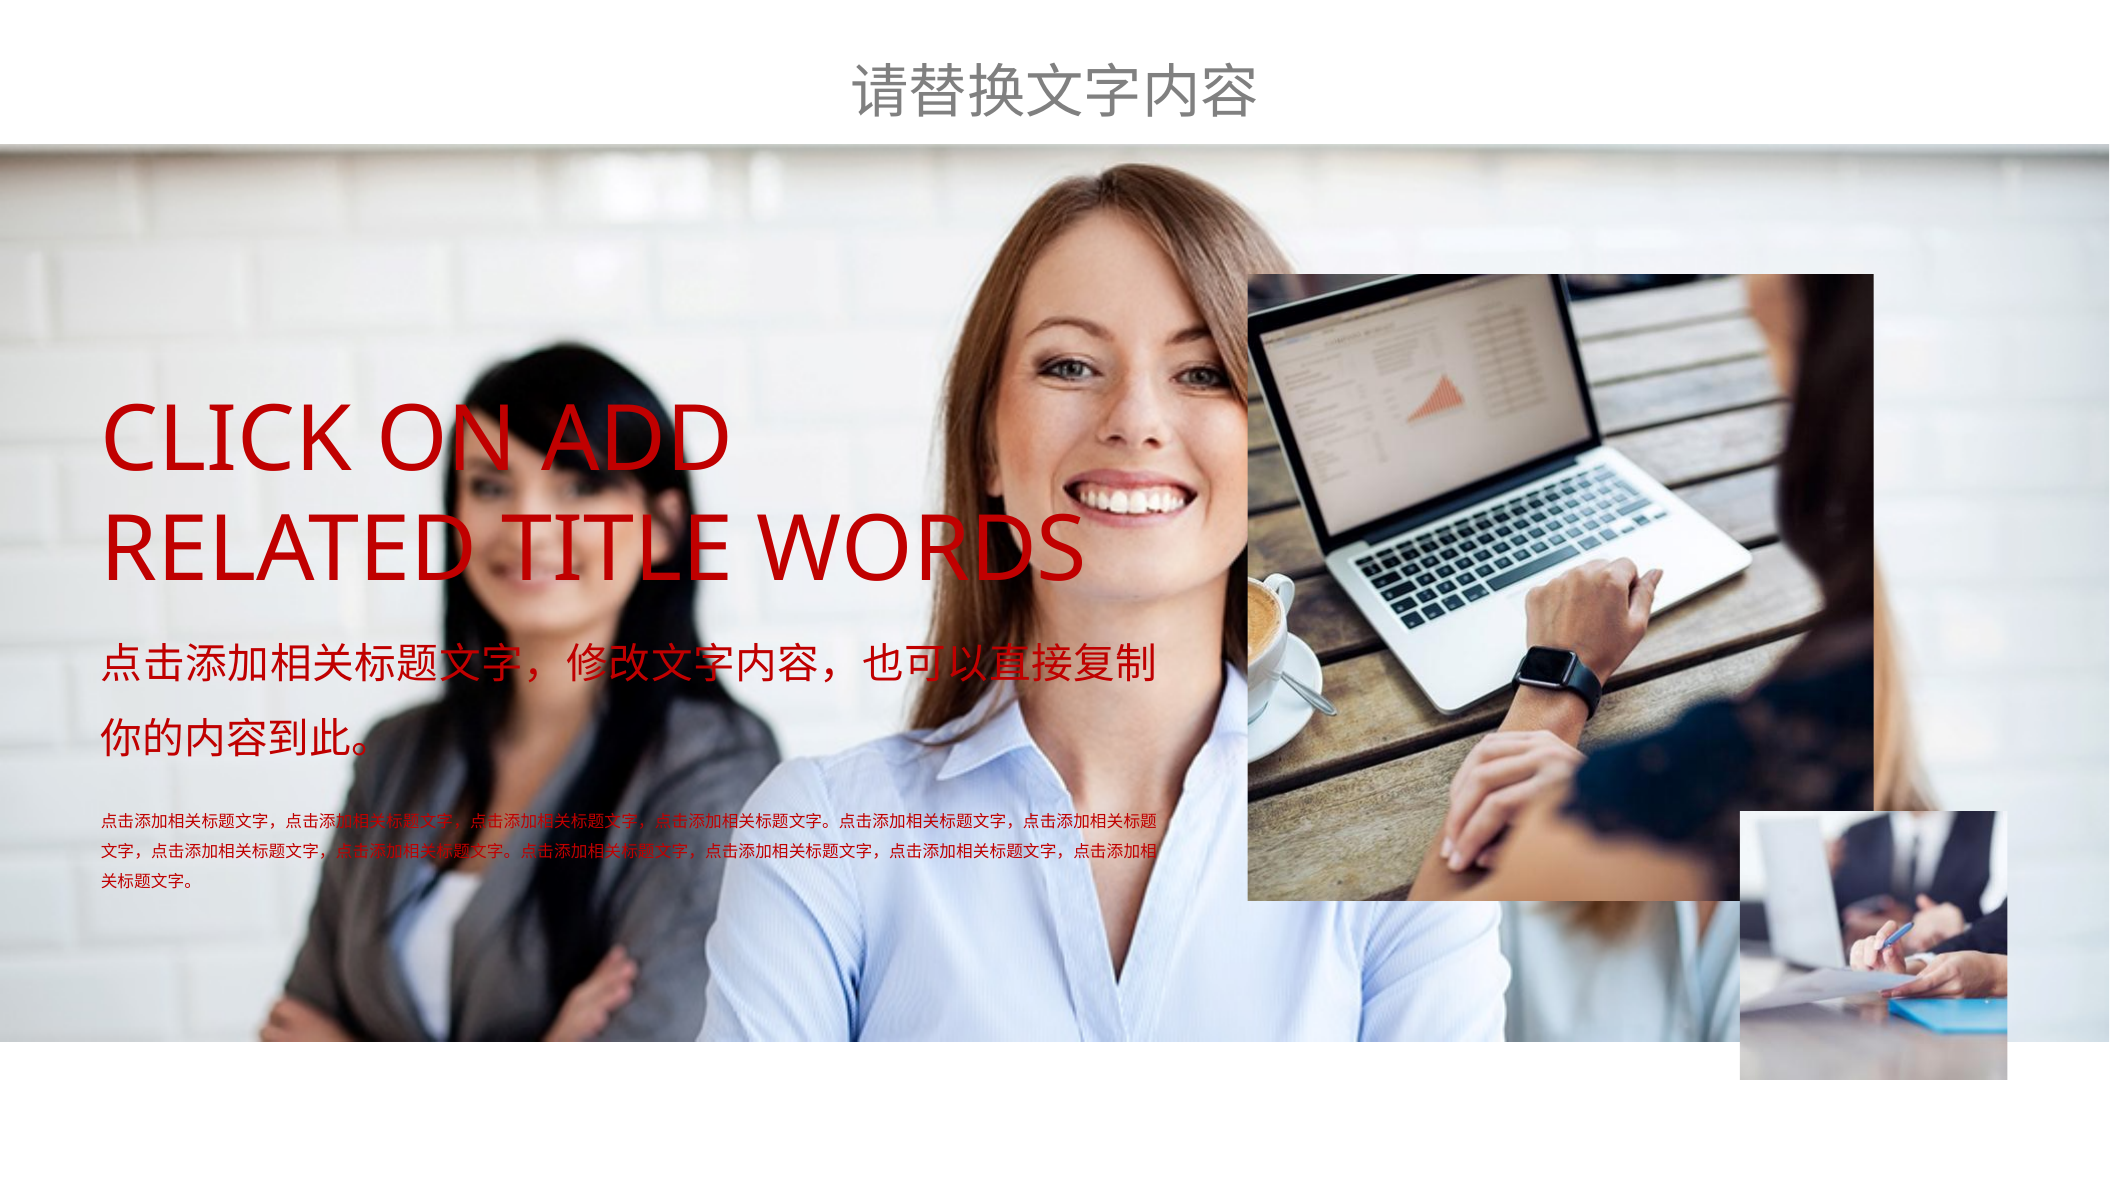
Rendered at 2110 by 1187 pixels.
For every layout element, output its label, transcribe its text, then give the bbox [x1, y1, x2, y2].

text_box [1739, 811, 2008, 1080]
text_box CLICK ON ADD RELATED TITLE WORDS [86, 371, 1173, 604]
text_box [1247, 273, 1875, 901]
text_box [0, 143, 2110, 1043]
text_box 请替换文字内容 [820, 32, 1289, 124]
text_box 点击添加相关标题文字，修改文字内容，也可以直接复制你的内容到此。 点击添加相关标题文字，点击添加相关标题文字，点击添加相关标题文字，点击添加相关标题文字。点击添加相关标题文字，点击添加相关标题文字，点击添加相关标题文字，点击添加相关标题文字。点击添加相关标题文字，点击添加相关标题文字，点击添加相关标题文字，点击添加相关标题文字。 [86, 604, 1173, 899]
